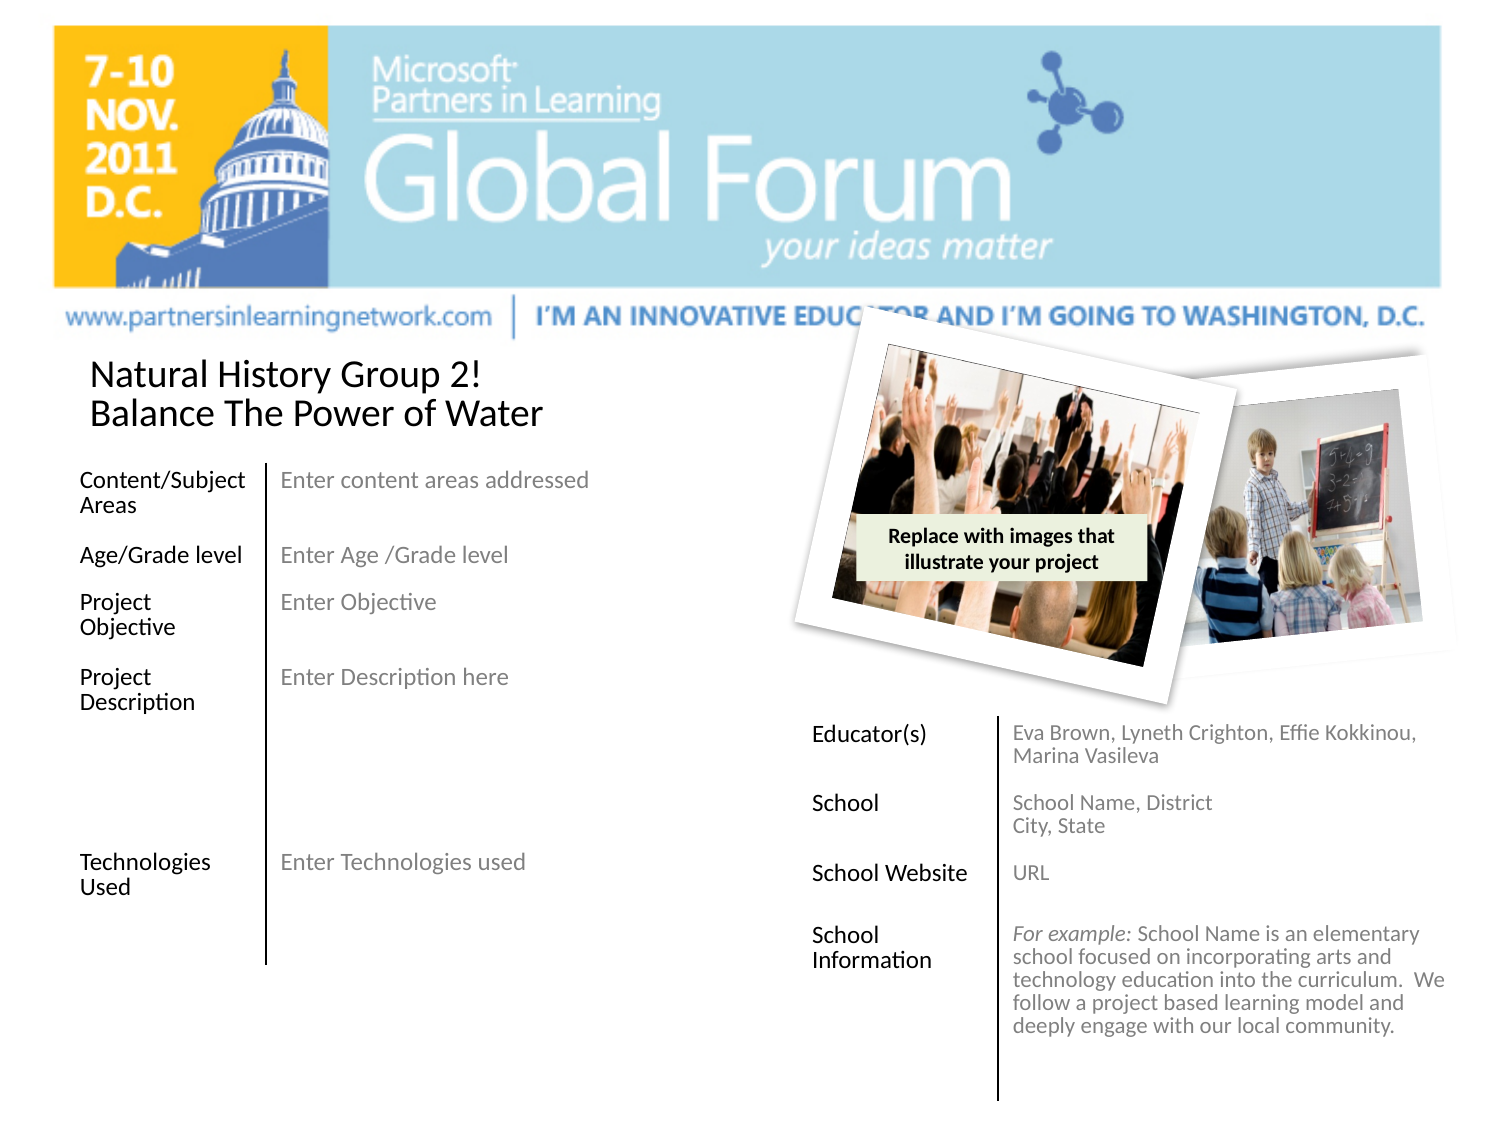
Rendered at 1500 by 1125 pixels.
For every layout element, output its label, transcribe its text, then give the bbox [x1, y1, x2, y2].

table_cell For example: School Name is an elementary school focused on incorporating arts and technology education into the curriculum. We follow a project based learning model and deeply engage with our local community. [999, 917, 1482, 1101]
table_header Educator(s) [797, 716, 997, 786]
picture [24, 0, 1469, 347]
table_header Eva Brown, Lyneth Crighton, Effie Kokkinou, Marina Vasileva [999, 716, 1482, 786]
table_header Enter content areas addressed [267, 463, 750, 537]
table_cell URL [999, 856, 1482, 917]
picture [833, 498, 855, 602]
picture [882, 344, 1021, 374]
table_cell Age/Grade level [65, 537, 265, 585]
table_cell Enter Description here [267, 659, 750, 844]
table_cell School Information [797, 917, 997, 1101]
text_box Natural History Group 2! Balance The Power of Water [75, 350, 819, 445]
table_header Content/Subject Areas [65, 463, 265, 537]
picture [1008, 636, 1149, 666]
table_cell School Name, District City, State [999, 786, 1482, 856]
table_cell Technologies Used [65, 844, 265, 965]
picture [1176, 390, 1422, 646]
table_cell Project Objective [65, 585, 265, 659]
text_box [855, 374, 1176, 636]
table_cell School [797, 786, 997, 856]
table_cell Enter Age /Grade level [267, 537, 750, 585]
table_cell Project Description [65, 659, 265, 844]
table_cell School Website [797, 856, 997, 917]
table_cell Enter Technologies used [267, 844, 750, 965]
table_cell Enter Objective [267, 585, 750, 659]
